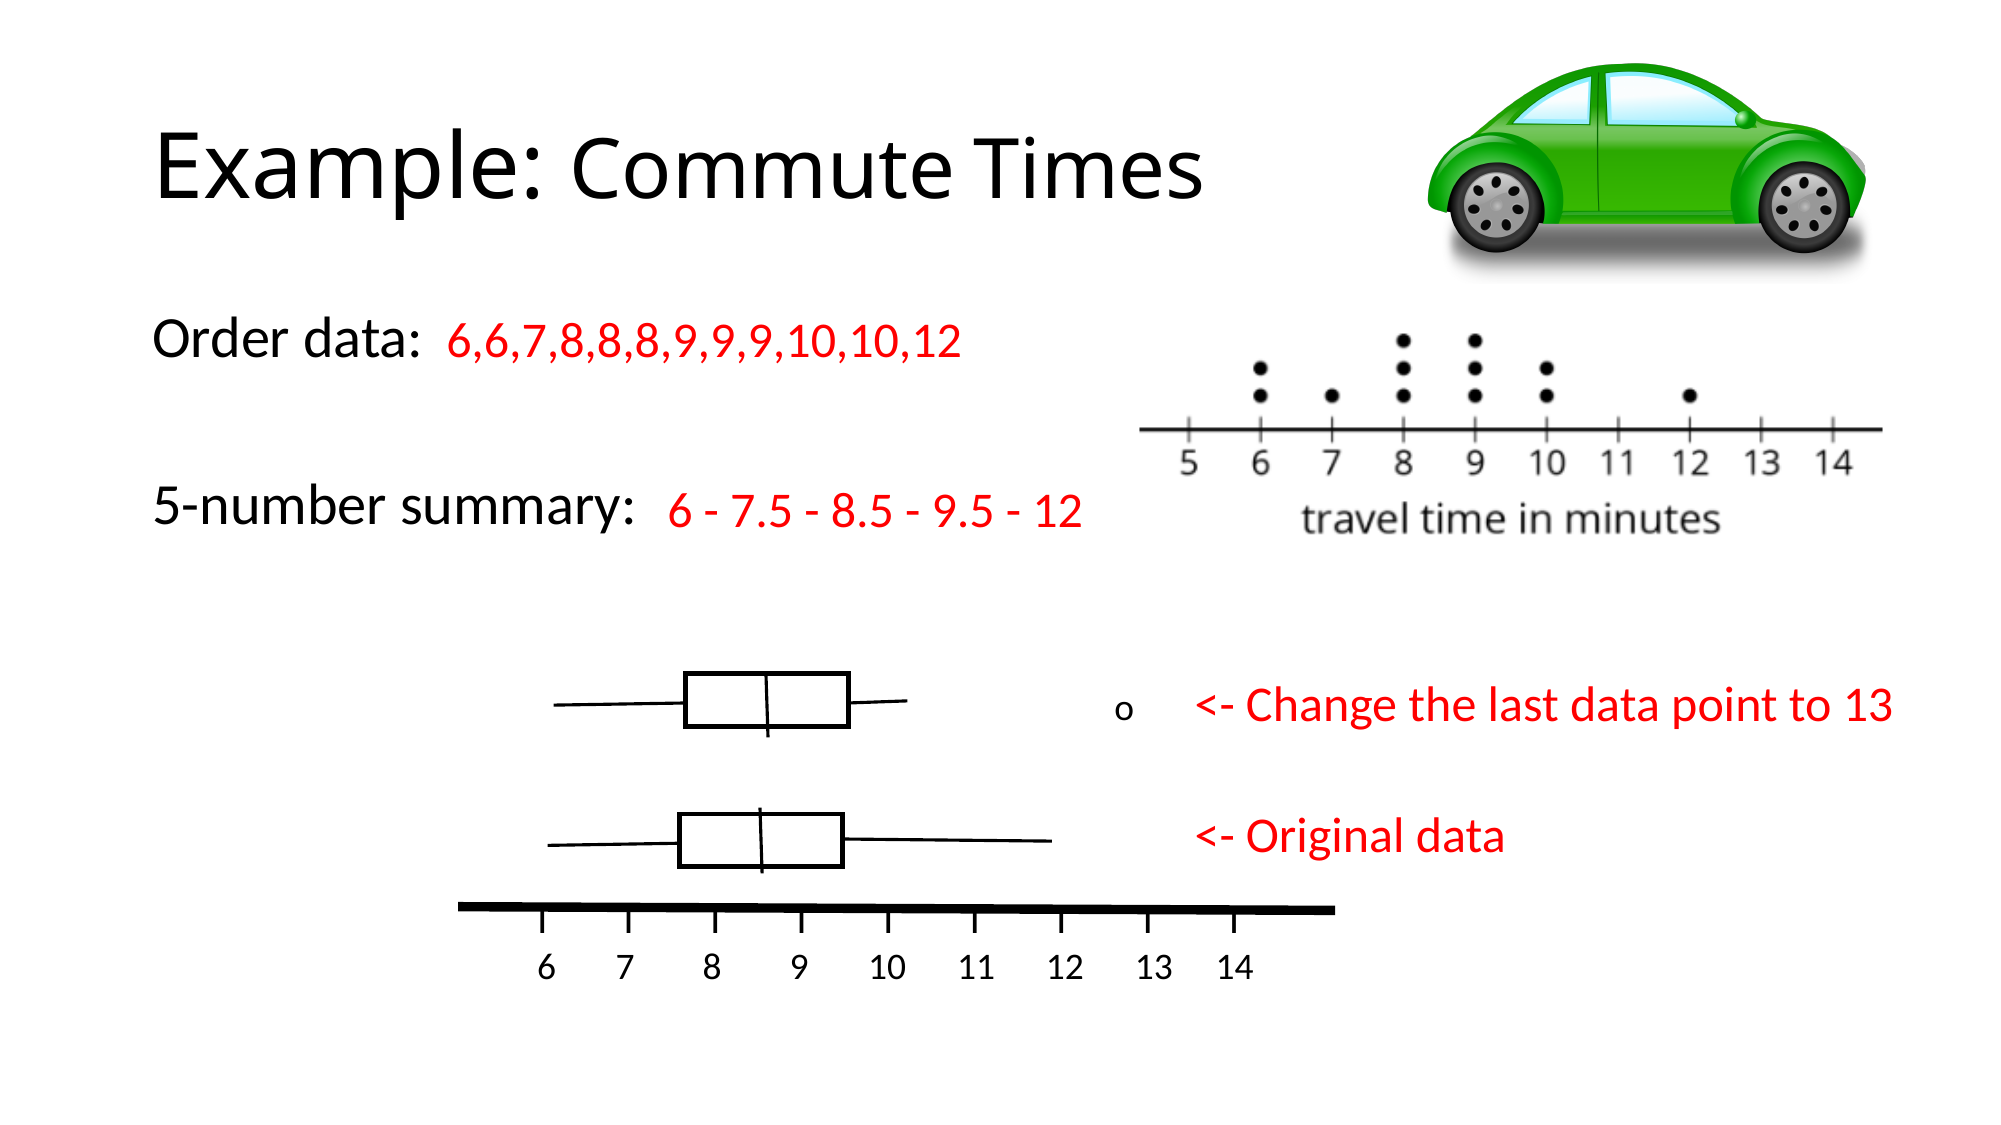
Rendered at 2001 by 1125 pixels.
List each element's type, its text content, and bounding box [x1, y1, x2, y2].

list Order data: 5-number summary: [137, 299, 1863, 1014]
text_box 6,6,7,8,8,8,9,9,9,10,10,12 [431, 299, 1012, 375]
text_box [678, 813, 759, 868]
text_box 6 - 7.5 - 8.5 - 9.5 - 12 [652, 470, 1129, 546]
picture [1401, 41, 1892, 286]
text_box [759, 807, 763, 874]
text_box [458, 906, 1335, 911]
text_box I I I I I I I I I 6 7 8 9 10 11 12 13 14 [521, 884, 1511, 995]
text_box <- Original data [1179, 795, 1882, 871]
text_box [768, 673, 849, 728]
text_box [763, 813, 843, 868]
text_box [842, 838, 1052, 842]
text_box <- Change the last data point to 13 [1179, 664, 1918, 739]
title Example: Commute Times [137, 59, 1401, 278]
text_box [684, 673, 765, 728]
picture [1129, 316, 1892, 547]
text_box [553, 702, 685, 706]
text_box o [1099, 675, 1160, 736]
